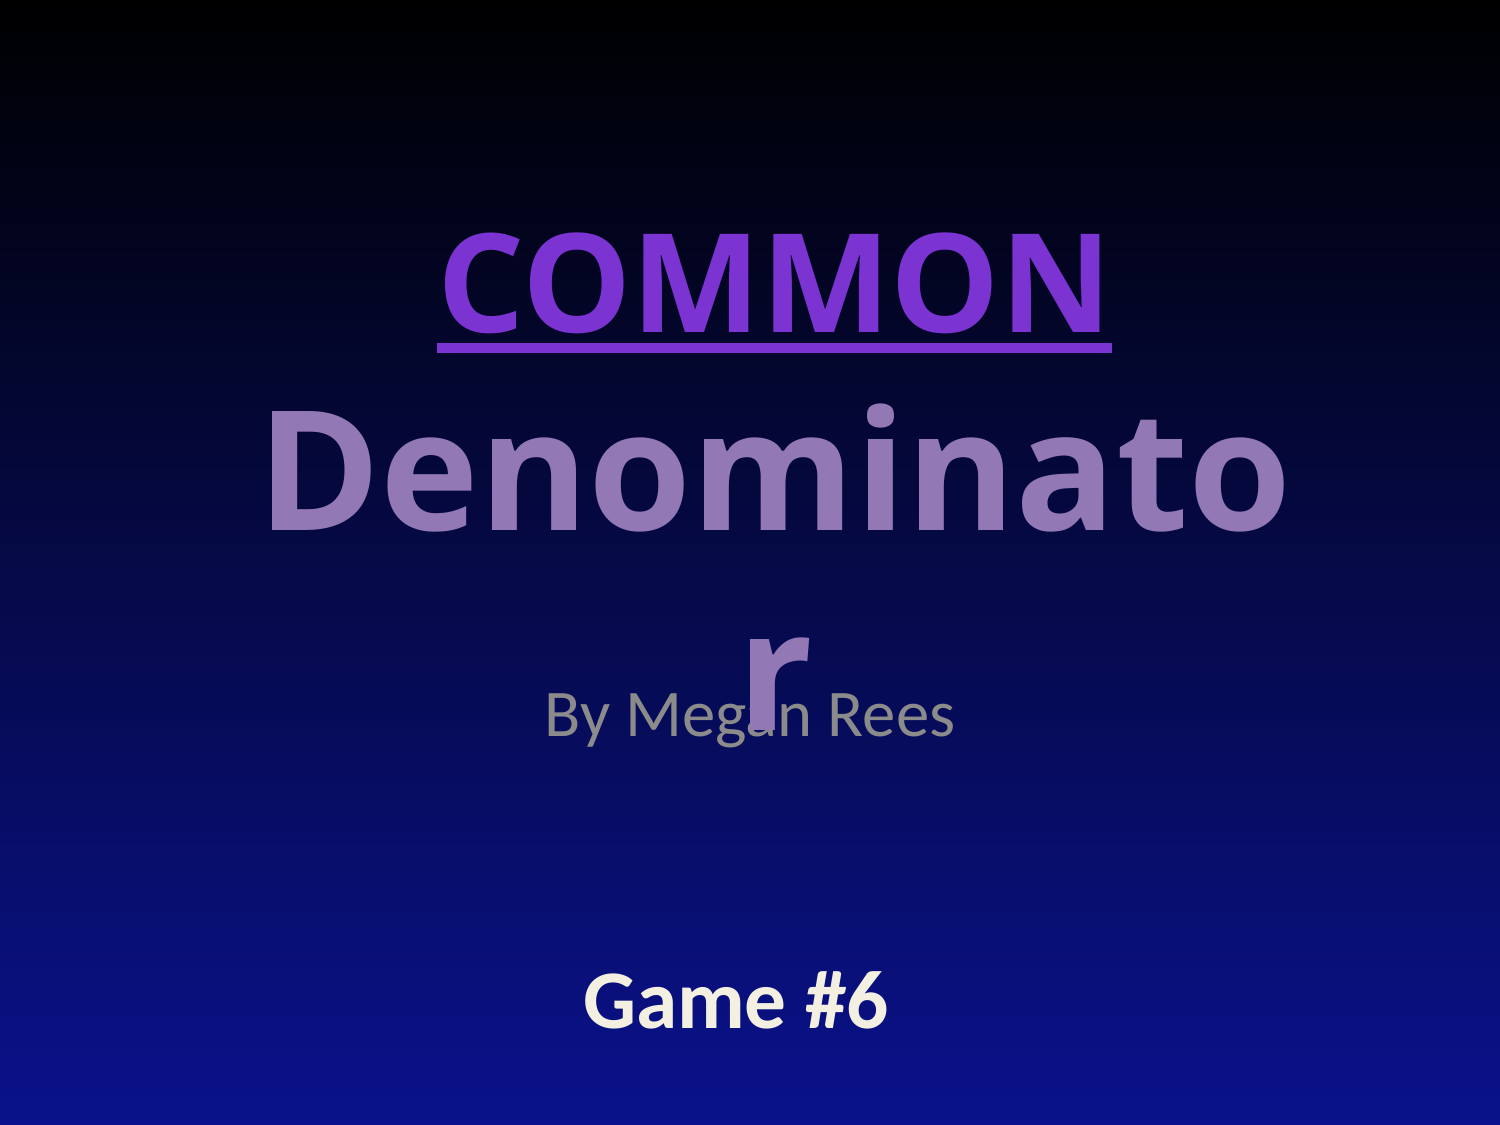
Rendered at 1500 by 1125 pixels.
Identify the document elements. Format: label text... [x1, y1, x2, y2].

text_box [162, 187, 1388, 651]
text_box Game #6 [568, 937, 905, 1053]
subtitle By Megan Rees [225, 662, 1275, 788]
